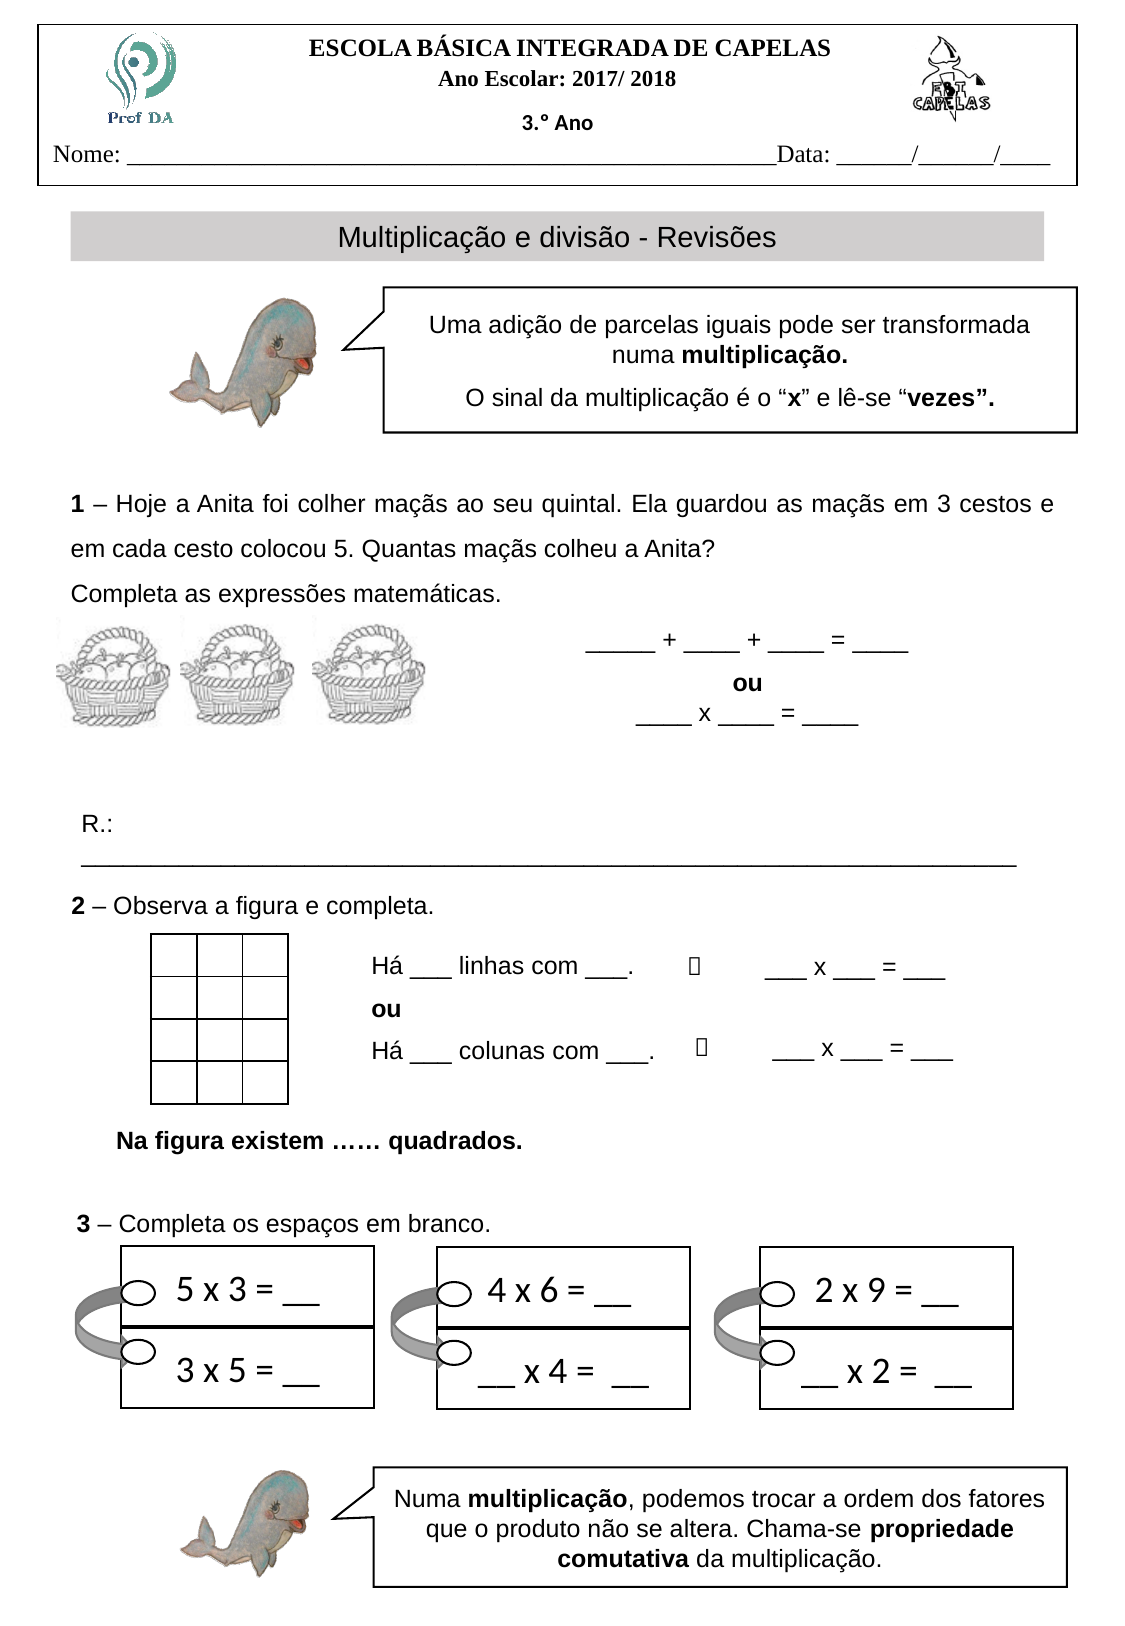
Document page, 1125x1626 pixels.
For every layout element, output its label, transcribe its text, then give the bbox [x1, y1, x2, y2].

text_box Multiplicação e divisão - Revisões [70, 211, 1045, 262]
table_cell [152, 977, 196, 1018]
table_cell [243, 977, 287, 1018]
text_box  ___ x ___ = ___ [672, 942, 961, 988]
text_box 3 – Completa os espaços em branco. [76, 1192, 1063, 1241]
text_box ESCOLA BÁSICA INTEGRADA DE CAPELAS Ano Escolar: 2017/ 2018 3.º Ano Nome: ____________________________________________________Data: ______/______/____ [37, 24, 1077, 186]
table_cell [198, 977, 242, 1018]
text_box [75, 1246, 375, 1408]
table_cell [243, 1062, 287, 1103]
table_header [243, 935, 287, 976]
picture [162, 1460, 334, 1595]
picture [180, 615, 299, 729]
text_box _____ + ____ + ____ = ____ ou ____ x ____ = ____ [508, 616, 987, 734]
table_cell [243, 1020, 287, 1060]
table_header [152, 935, 196, 976]
picture [910, 34, 993, 123]
text_box R.: ___________________________________________________________________ [66, 769, 1071, 875]
text_box 1 – Hoje a Anita foi colher maçãs ao seu quintal. Ela guardou as maçãs em 3 cestos e em cada cesto colocou 5. Quantas maçãs colheu a Anita? Completa as expressões matemáticas. [70, 472, 1057, 659]
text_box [714, 1247, 1014, 1409]
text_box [391, 1247, 691, 1409]
table_cell [198, 1062, 242, 1103]
table_cell [152, 1020, 196, 1060]
text_box  ___ x ___ = ___ [679, 1024, 969, 1069]
picture [148, 286, 346, 448]
text_box 2 – Observa a figura e completa. Há ___ linhas com ___. ou Há ___ colunas com ___. Na figura existem …… quadrados. [56, 882, 1057, 1162]
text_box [383, 287, 1077, 433]
picture [56, 617, 175, 731]
picture [106, 32, 176, 123]
table_cell [198, 1020, 242, 1060]
picture [312, 614, 430, 728]
table_header [198, 935, 242, 976]
table_cell [152, 1062, 196, 1103]
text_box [373, 1467, 1067, 1587]
